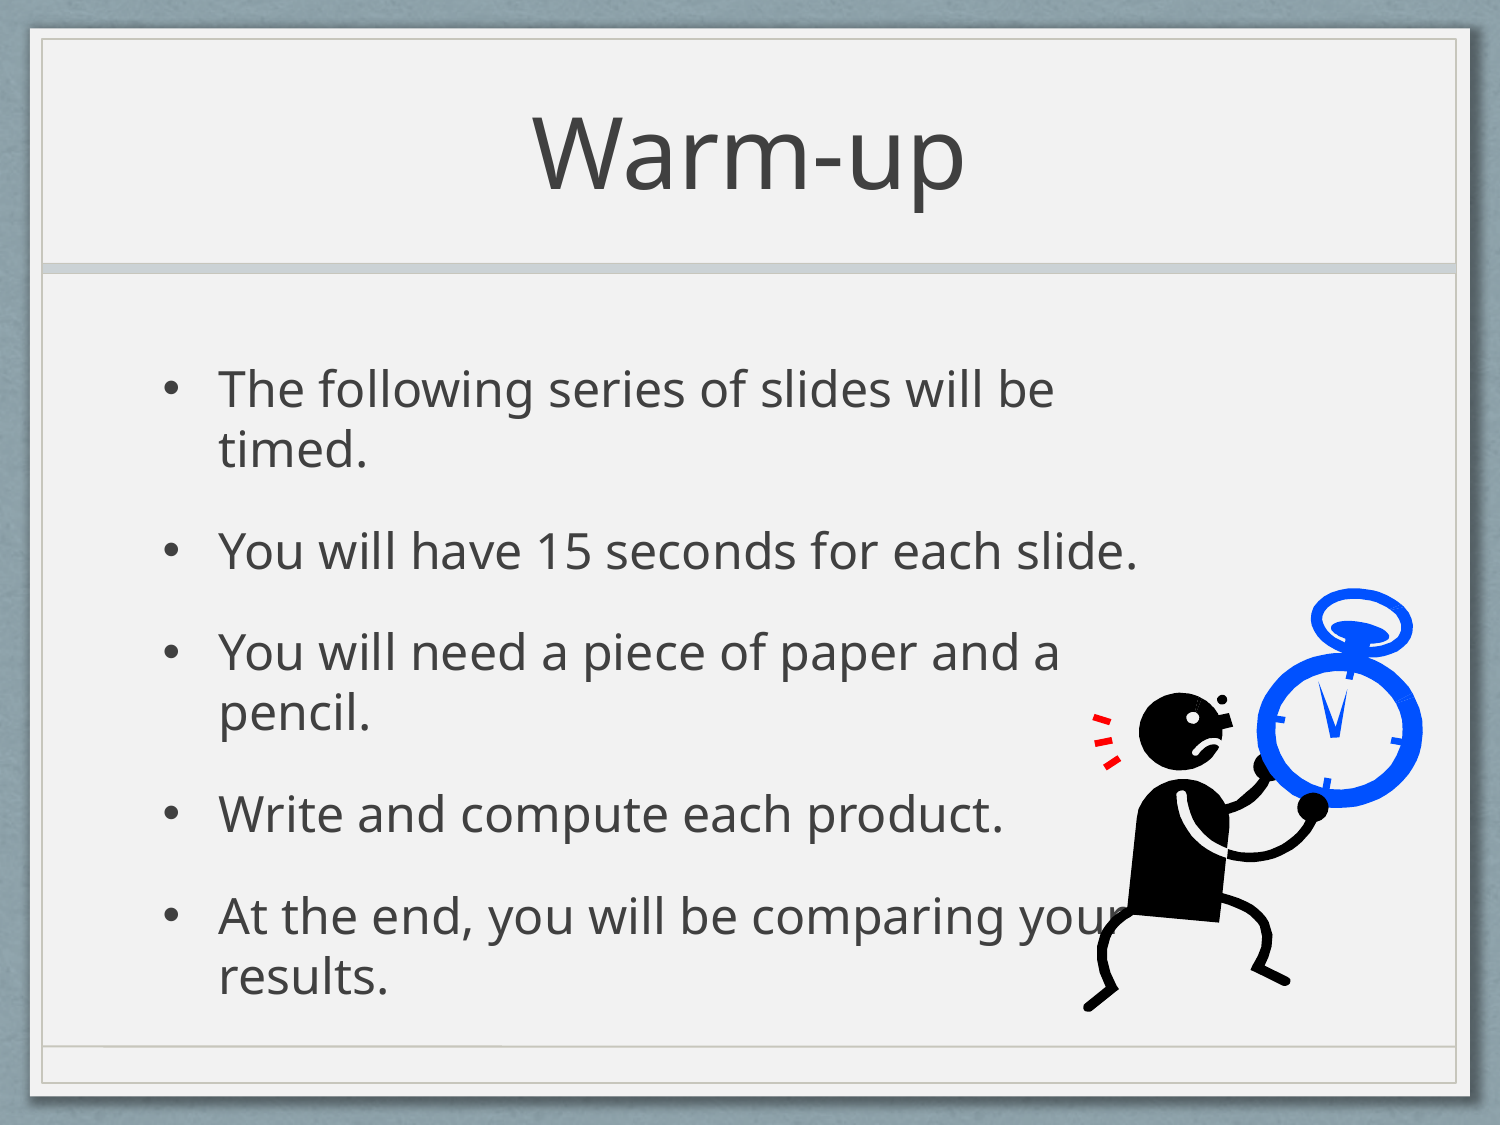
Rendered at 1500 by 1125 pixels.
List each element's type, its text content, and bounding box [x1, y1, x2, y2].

list The following series of slides will be timed. You will have 15 seconds for each slide. You will need a piece of paper and a pencil. Write and compute each product. At the end, you will be comparing your results. [147, 350, 1163, 995]
picture [1081, 583, 1426, 1013]
title Warm-up [147, 40, 1353, 260]
